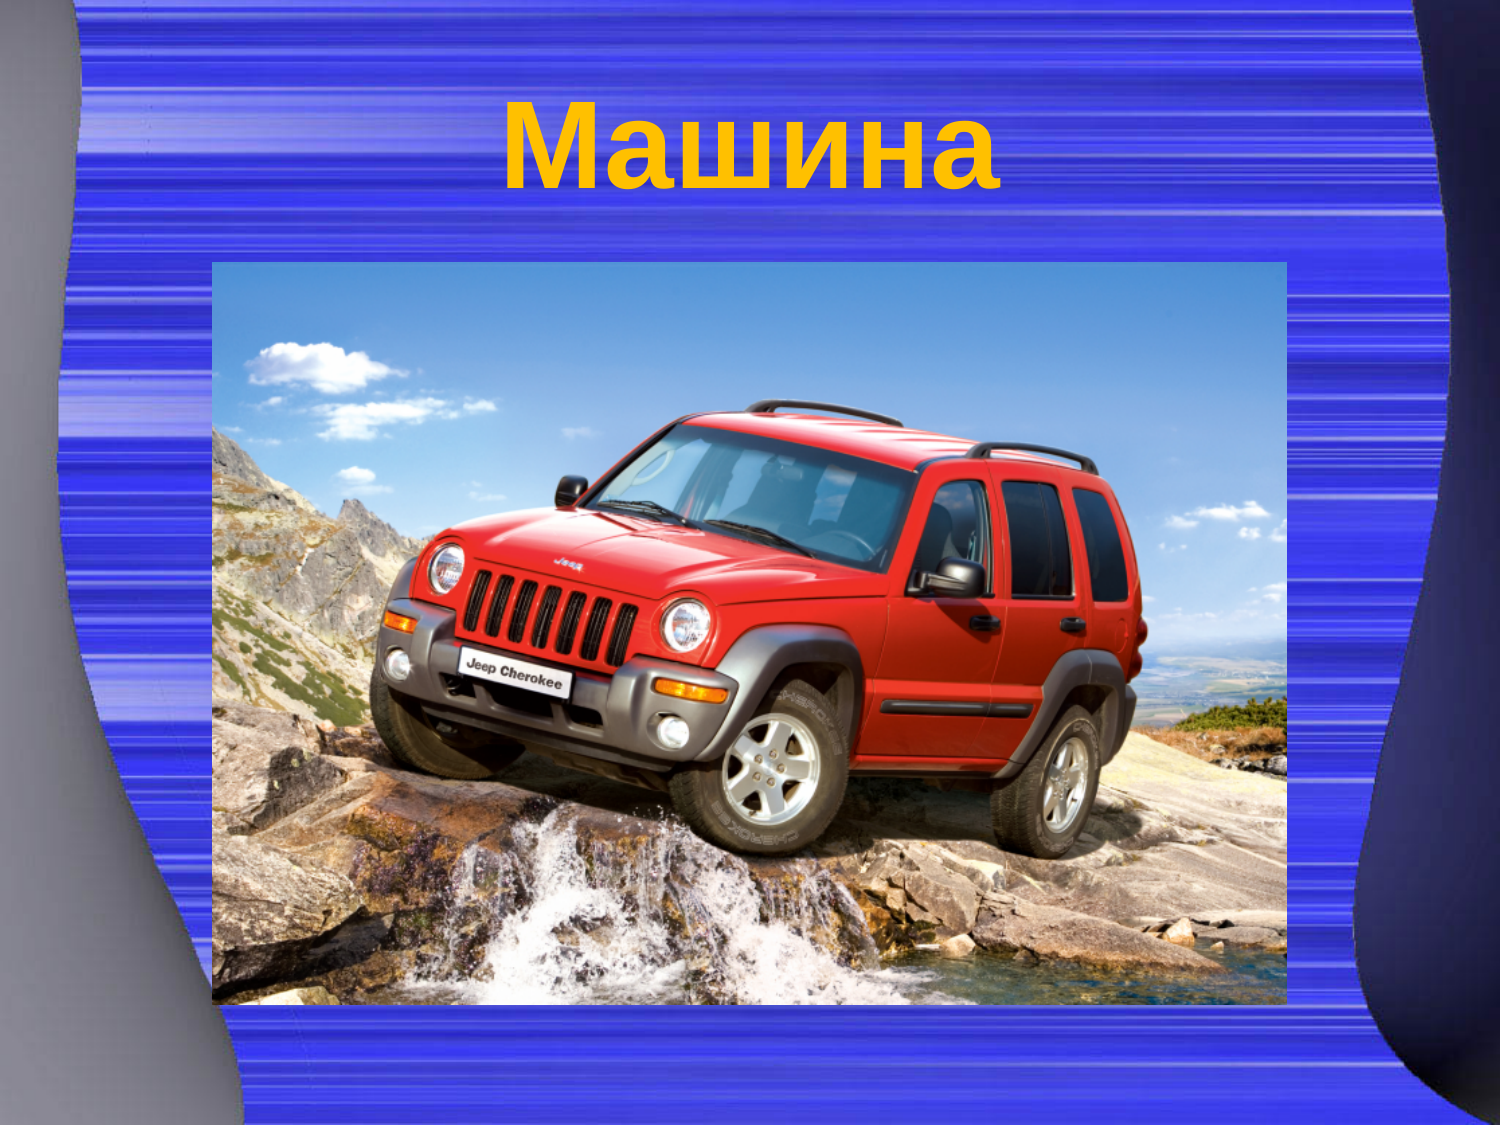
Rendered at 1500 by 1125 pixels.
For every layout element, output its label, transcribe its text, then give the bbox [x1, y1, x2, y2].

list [212, 262, 1288, 1006]
picture [0, 0, 1500, 1125]
title Машина [74, 44, 1426, 233]
